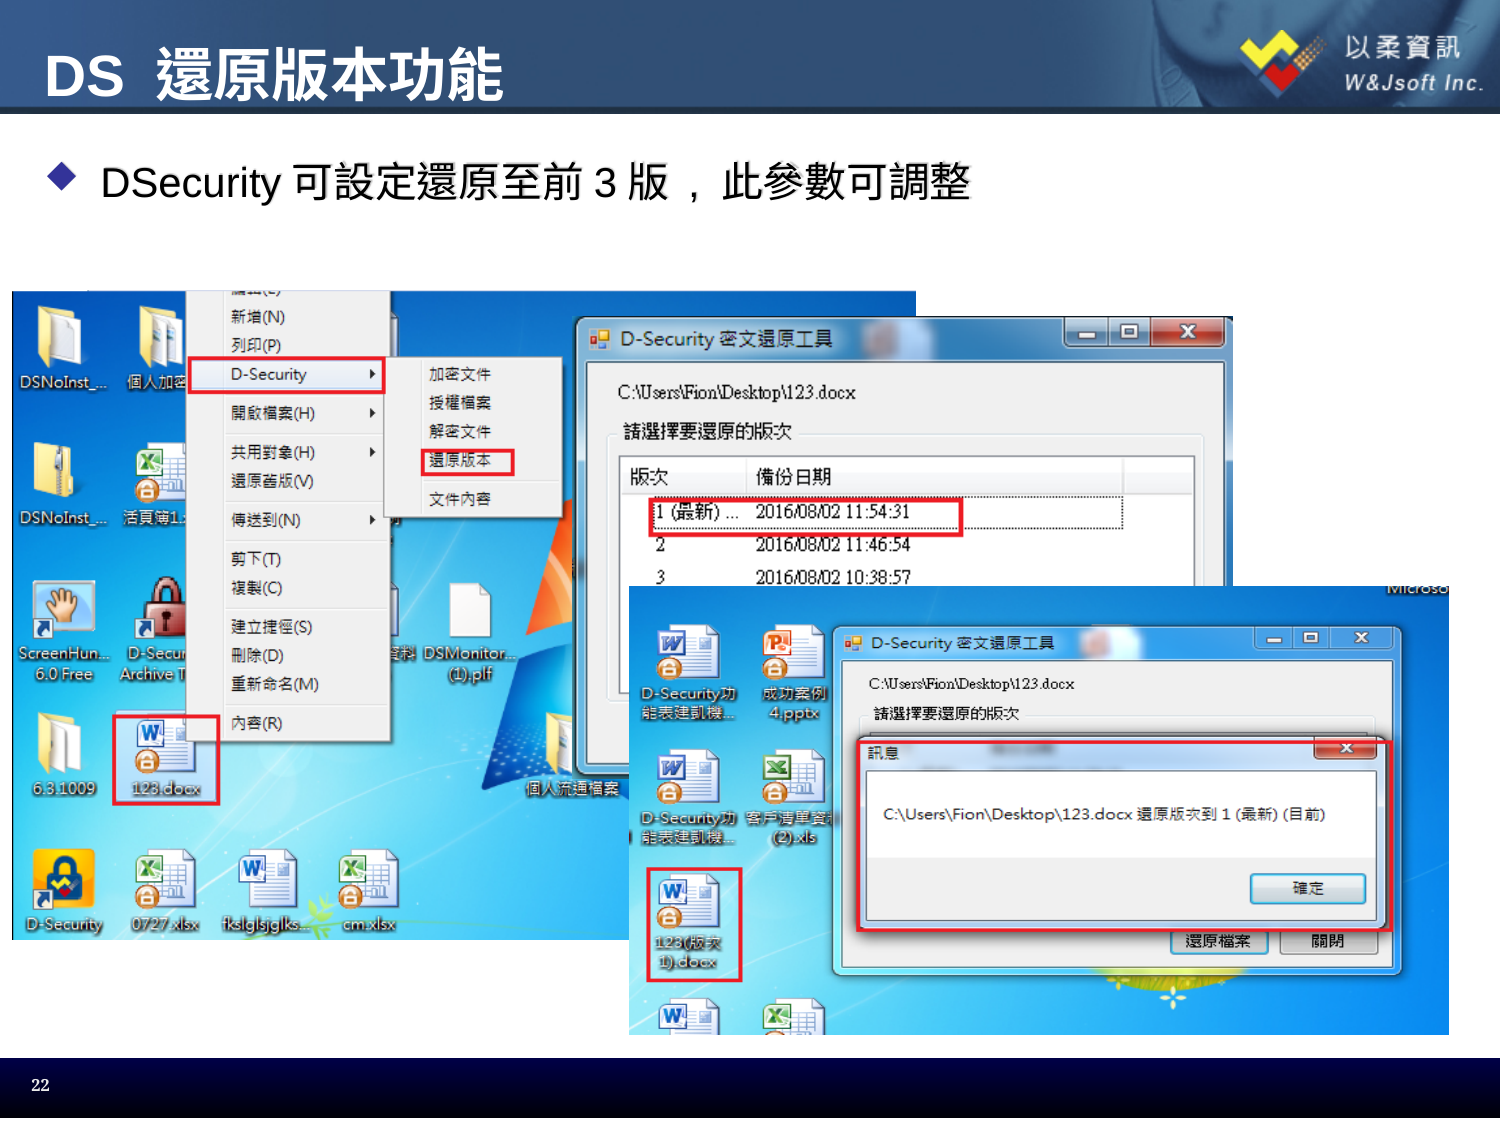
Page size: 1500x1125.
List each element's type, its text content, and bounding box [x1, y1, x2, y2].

title DS 還原版本功能 [29, 15, 1282, 118]
picture [12, 290, 1450, 1036]
slide_number 22 [5, 1066, 66, 1106]
picture [0, 0, 1500, 114]
text_box DSecurity可設定還原至前3版 , 此參數可調整 [29, 153, 1483, 315]
picture [19, 647, 27, 653]
